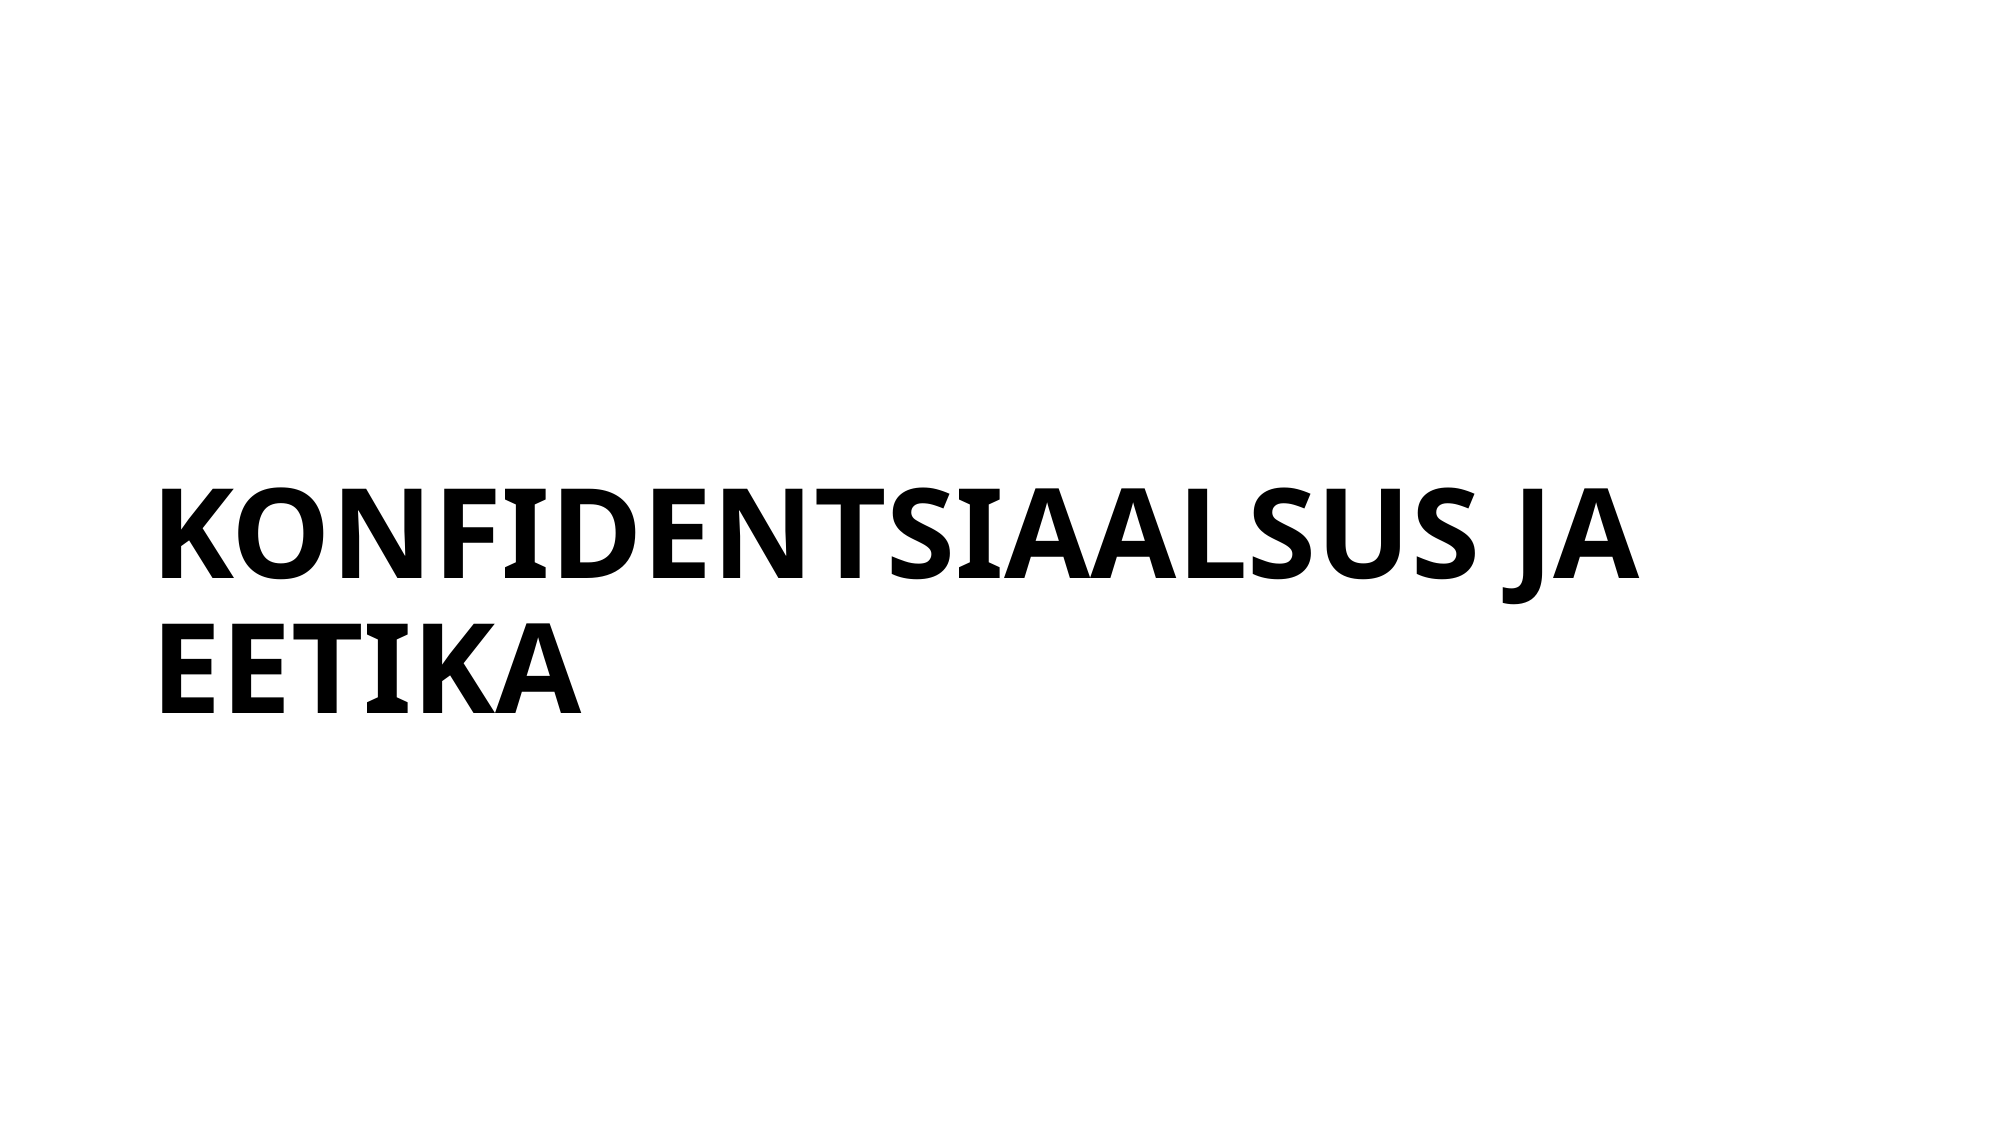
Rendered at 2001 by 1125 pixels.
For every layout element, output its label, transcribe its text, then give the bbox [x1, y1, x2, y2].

title KONFIDENTSIAALSUS JA EETIKA [136, 280, 1862, 749]
